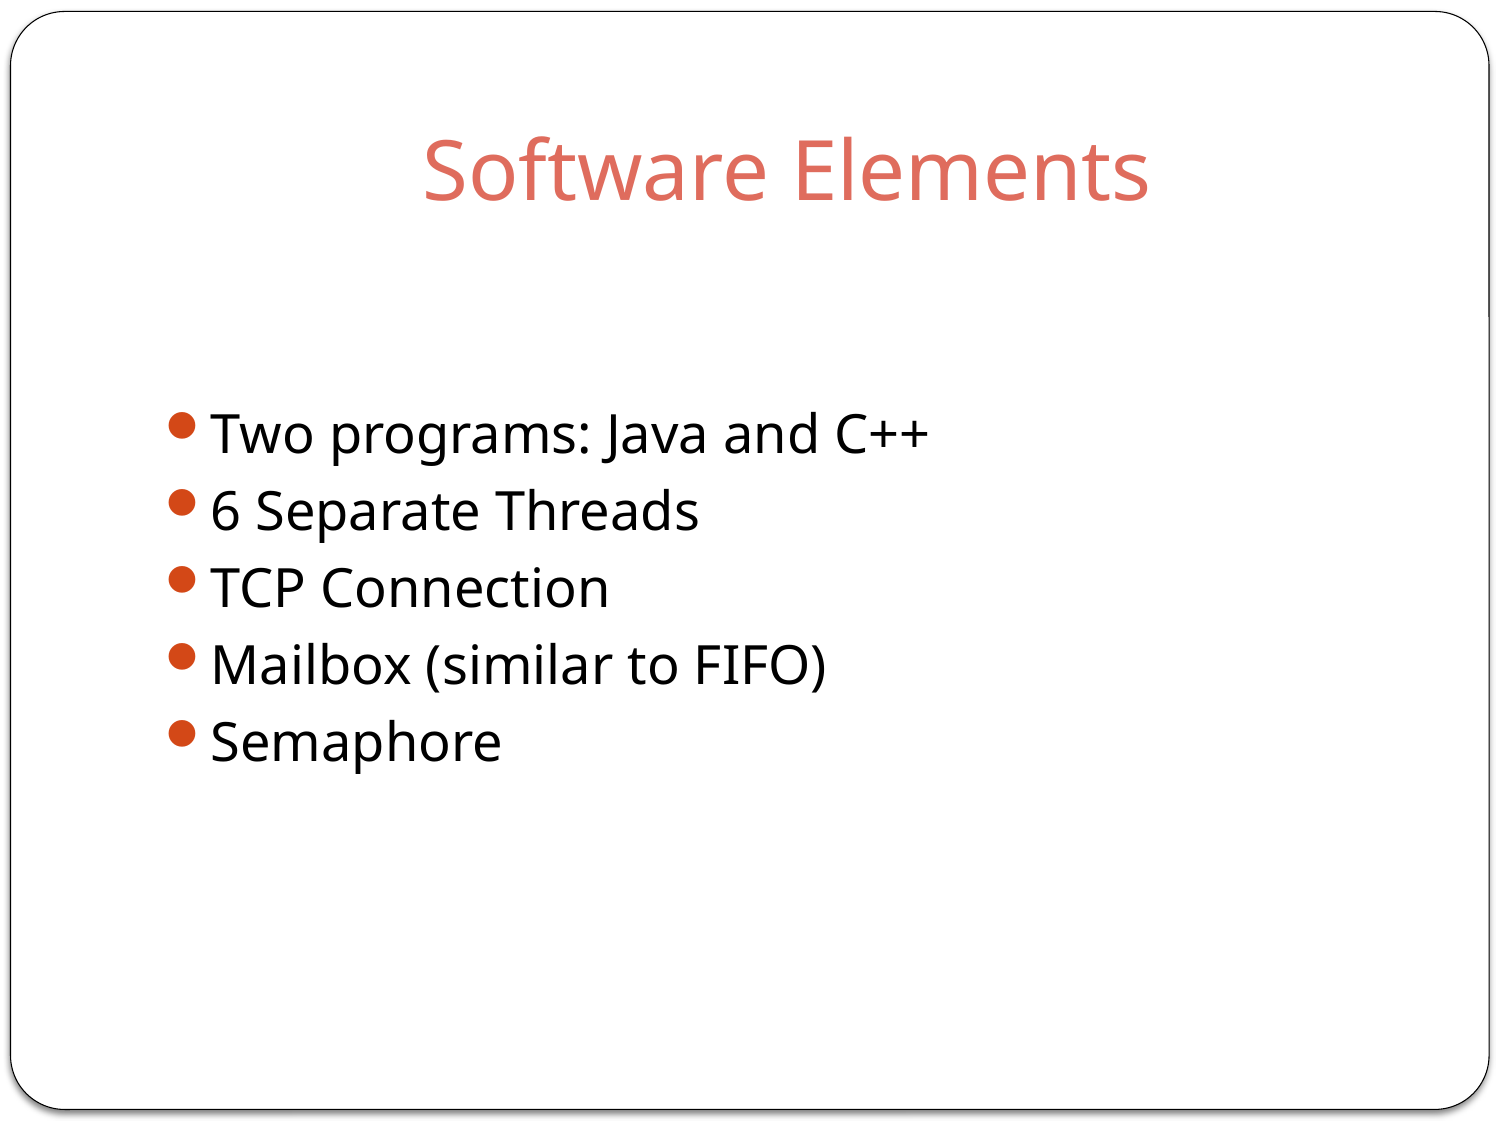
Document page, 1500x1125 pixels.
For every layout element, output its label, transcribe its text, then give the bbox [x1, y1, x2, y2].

title Software Elements [150, 45, 1425, 233]
list Two programs: Java and C++ 6 Separate Threads TCP Connection Mailbox (similar to FIFO) Semaphore [150, 237, 1425, 988]
